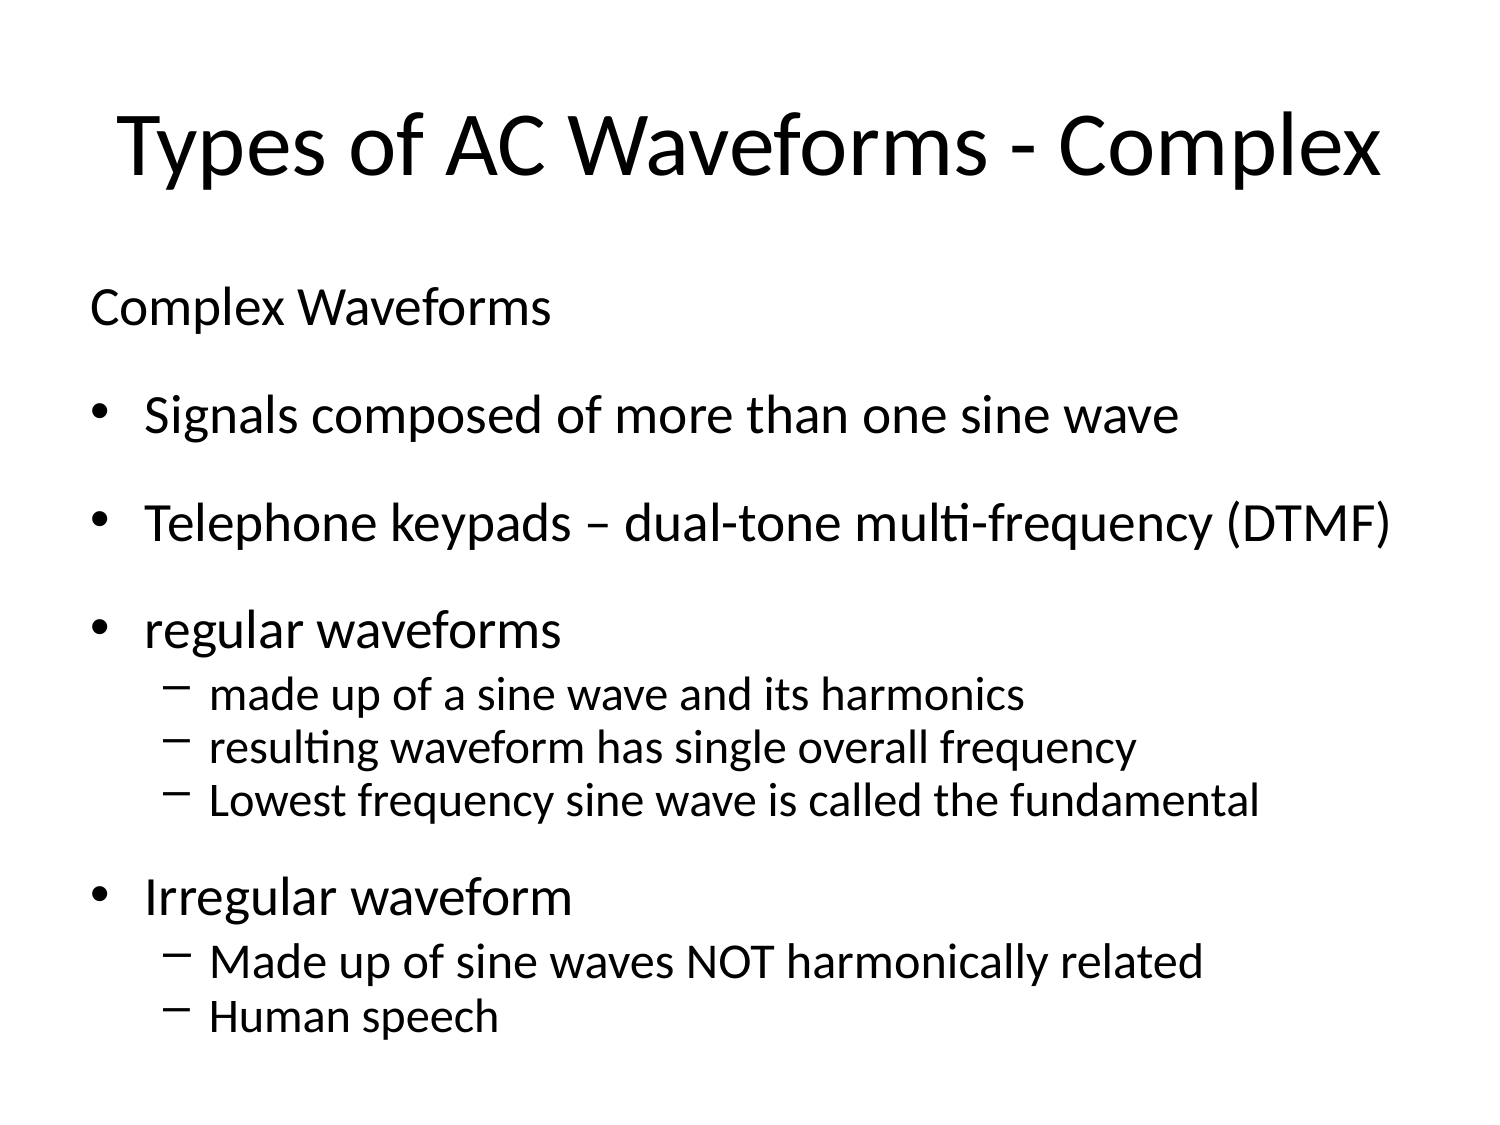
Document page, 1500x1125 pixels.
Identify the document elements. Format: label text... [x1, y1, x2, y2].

list Complex Waveforms Signals composed of more than one sine wave Telephone keypads – dual-tone multi-frequency (DTMF) regular waveforms made up of a sine wave and its harmonics resulting waveform has single overall frequency Lowest frequency sine wave is called the fundamental Irregular waveform Made up of sine waves NOT harmonically related Human speech [75, 262, 1425, 1063]
title Types of AC Waveforms - Complex [75, 45, 1425, 233]
